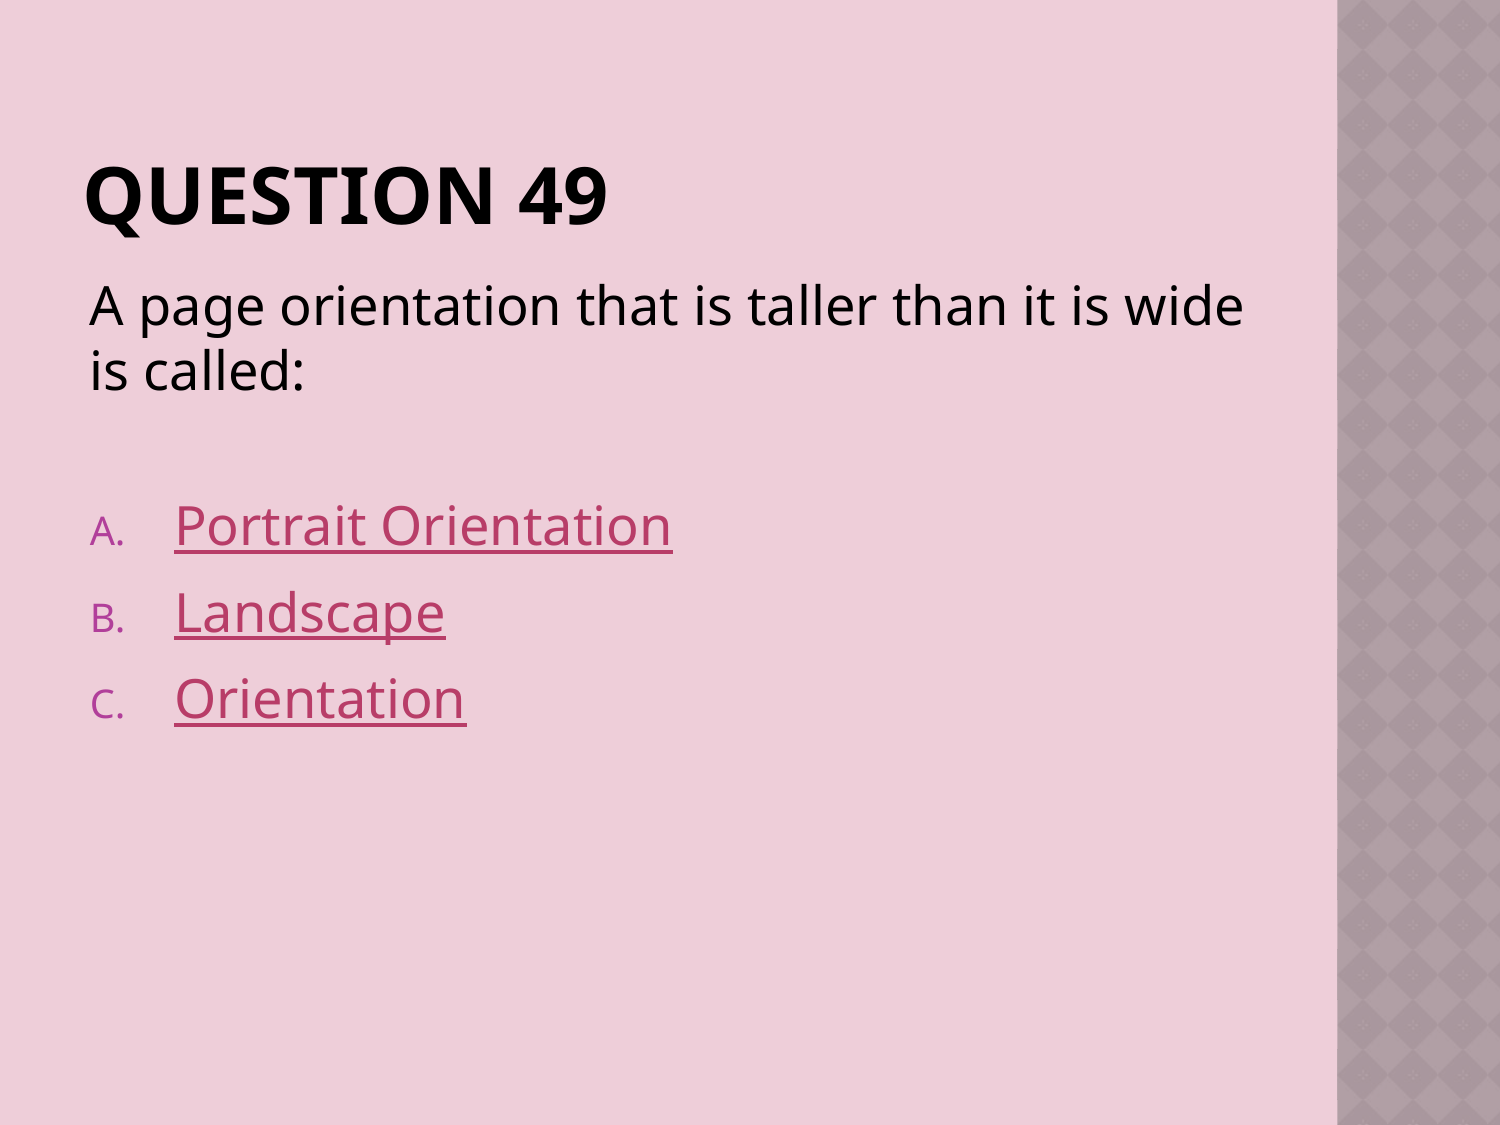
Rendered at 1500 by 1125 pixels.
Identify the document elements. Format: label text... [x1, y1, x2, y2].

title Question 49 [75, 52, 1263, 240]
list A page orientation that is taller than it is wide is called: Portrait Orientation Landscape Orientation [75, 264, 1263, 1059]
